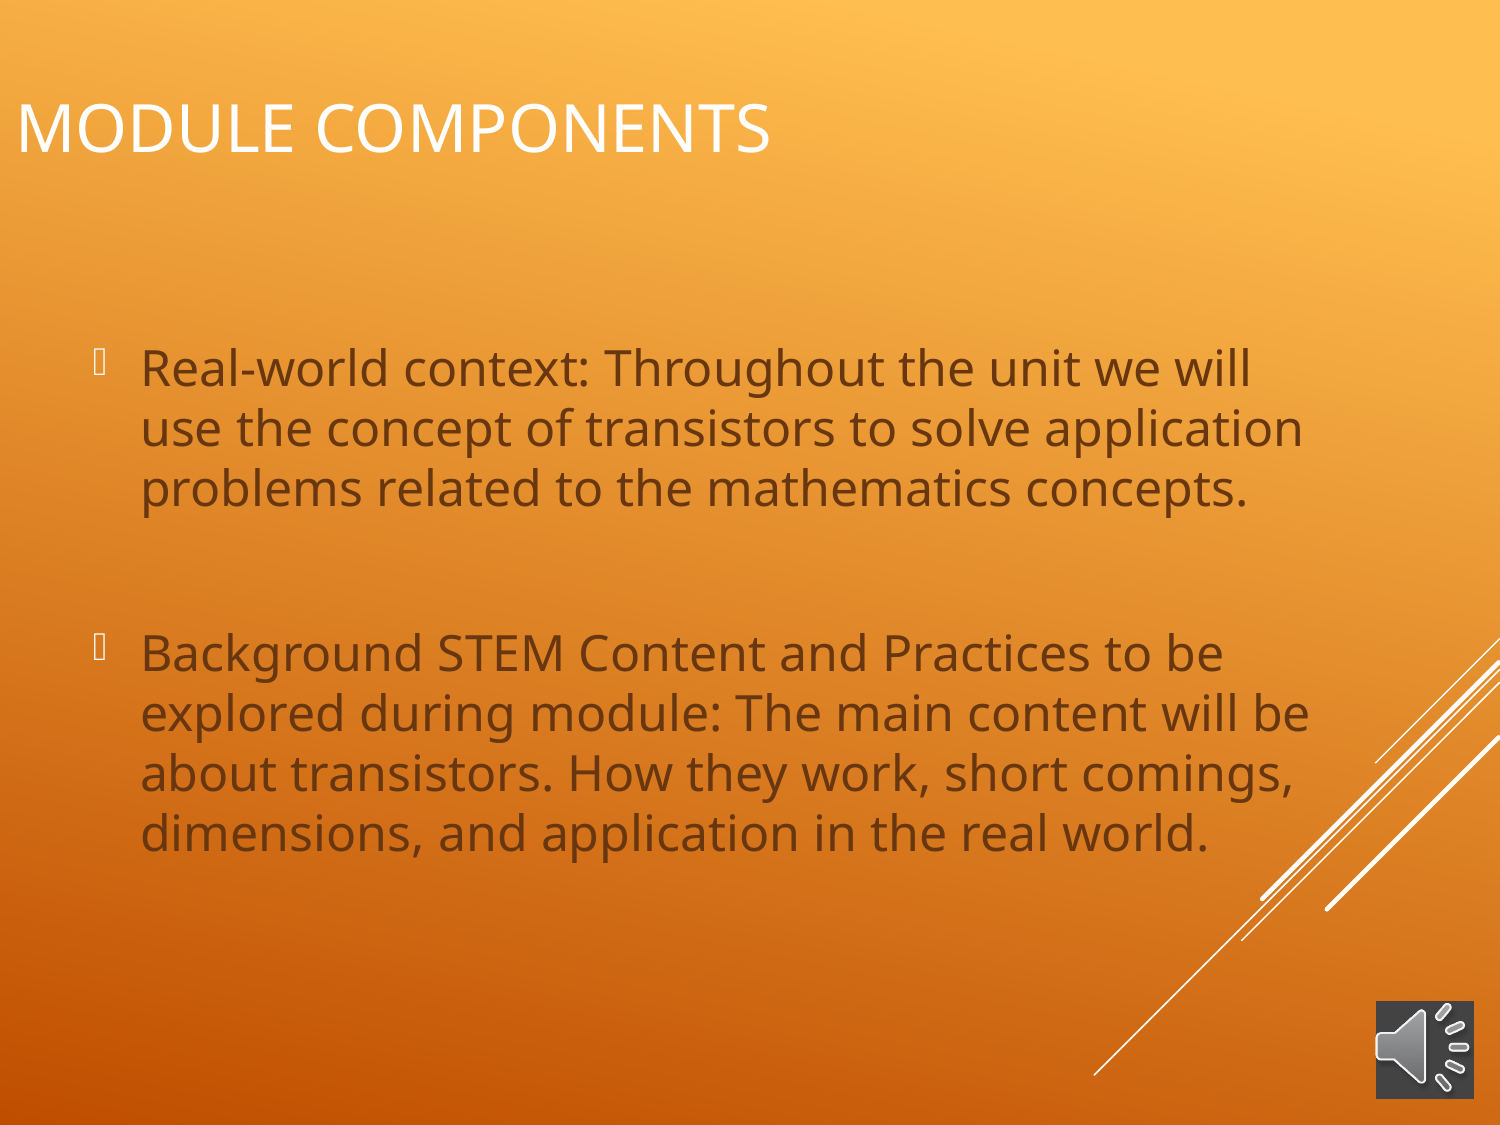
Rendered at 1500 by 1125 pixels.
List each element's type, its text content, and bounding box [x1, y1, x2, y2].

title Module Components [0, 0, 1076, 251]
picture [1374, 999, 1476, 1101]
list Real-world context: Throughout the unit we will use the concept of transistors to solve application problems related to the mathematics concepts. Background STEM Content and Practices to be explored during module: The main content will be about transistors. How they work, short comings, dimensions, and application in the real world. [78, 196, 1331, 1000]
